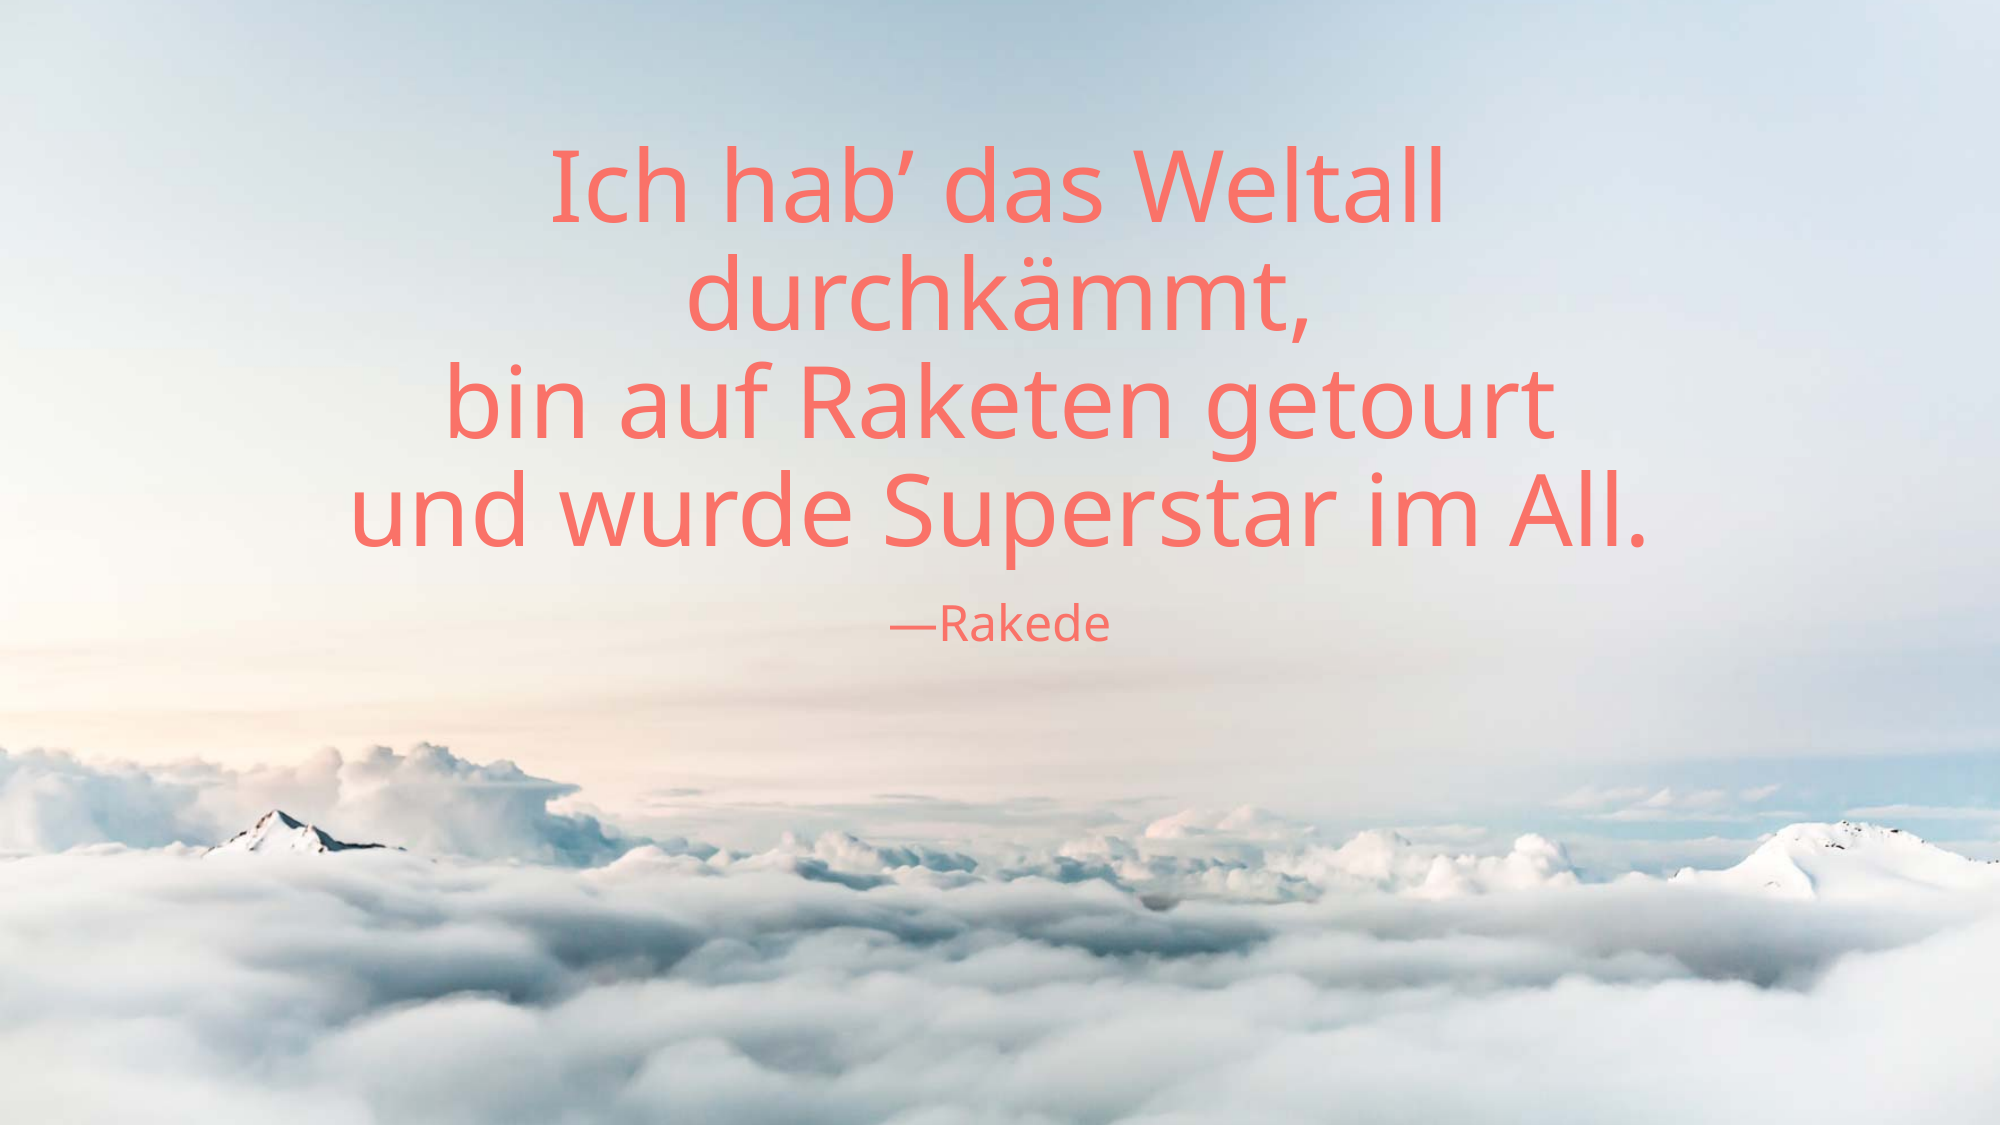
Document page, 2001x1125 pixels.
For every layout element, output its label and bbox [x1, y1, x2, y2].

list [0, 0, 2000, 1125]
